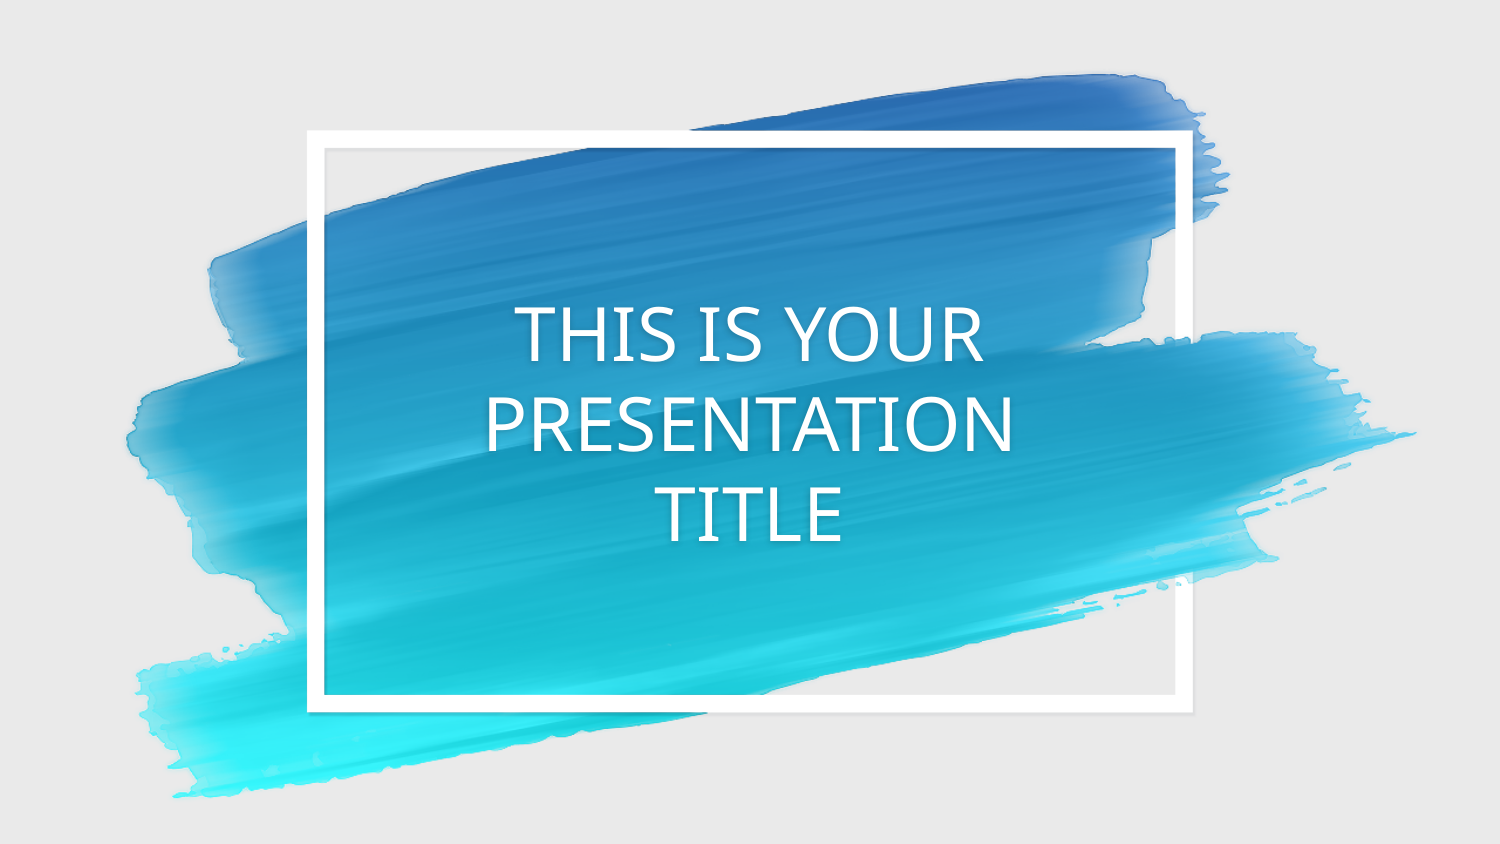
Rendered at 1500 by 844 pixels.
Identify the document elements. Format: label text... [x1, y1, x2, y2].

picture [0, 0, 1500, 844]
title THIS IS YOUR PRESENTATION TITLE [377, 200, 1123, 644]
